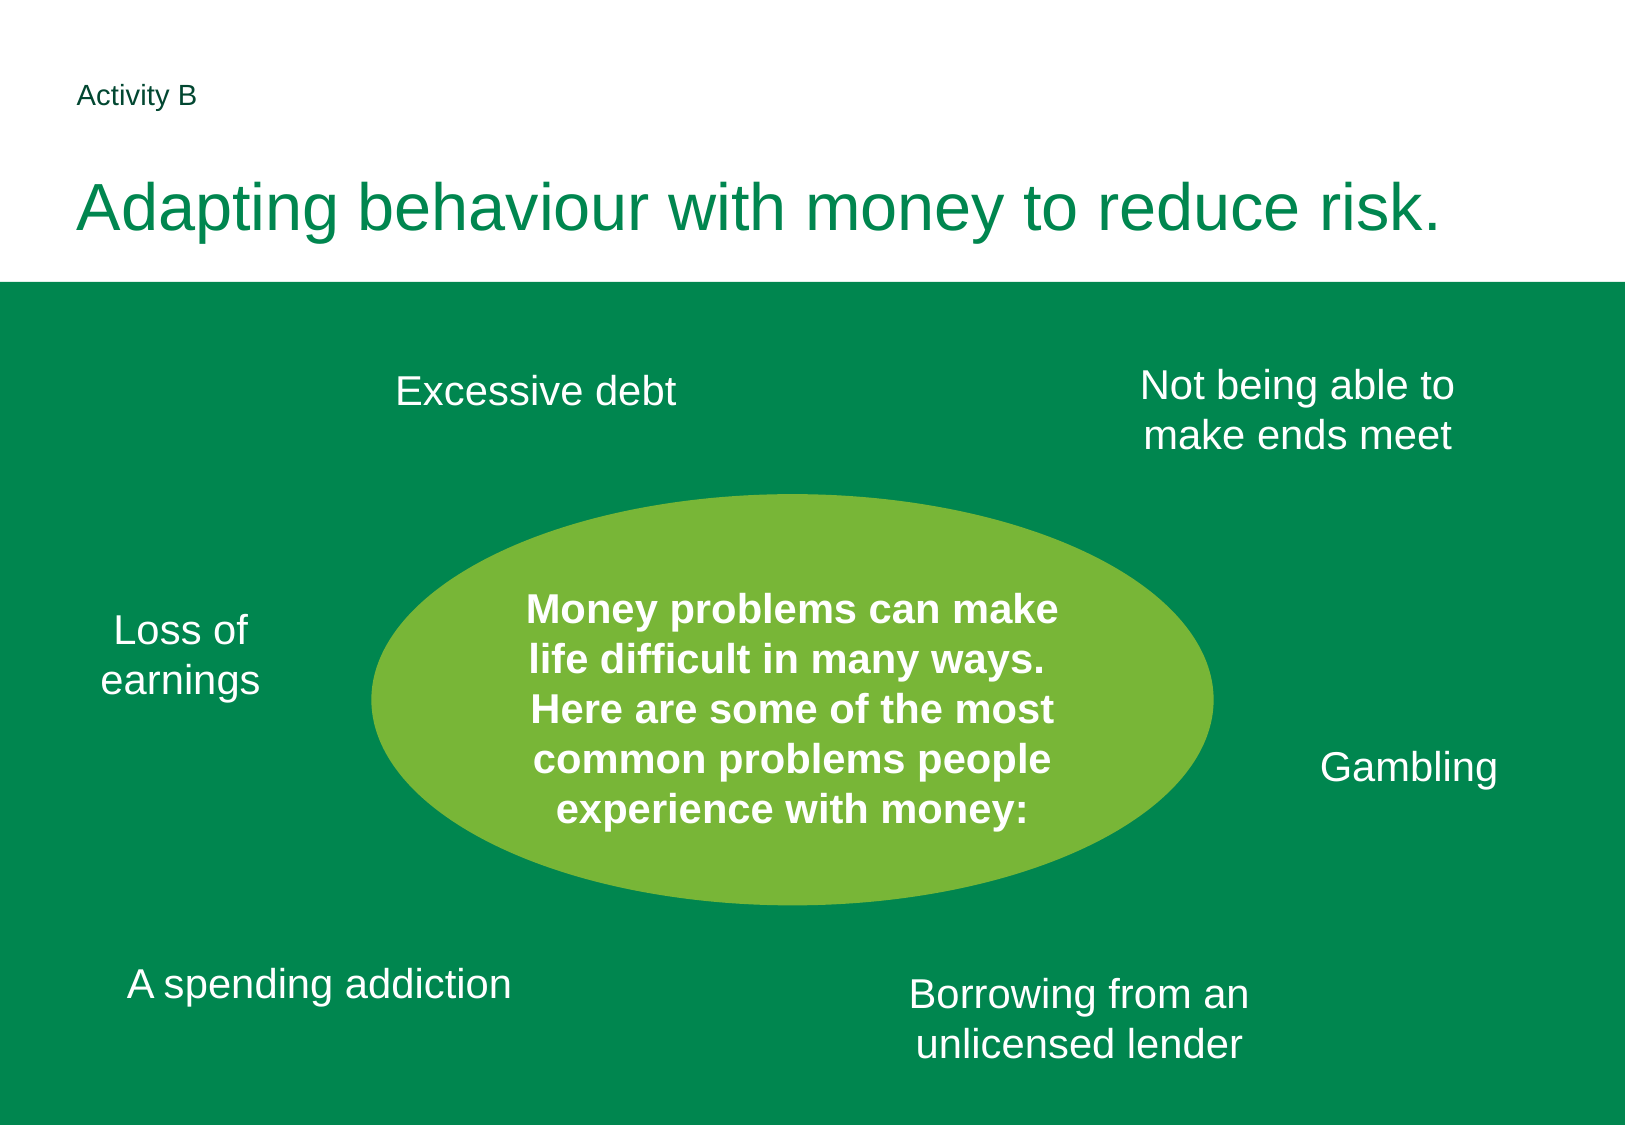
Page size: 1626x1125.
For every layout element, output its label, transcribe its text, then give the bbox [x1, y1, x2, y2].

text_box [0, 281, 1625, 1125]
text_box Excessive debt [300, 356, 771, 421]
text_box Not being able to make ends meet [1108, 350, 1487, 465]
text_box Activity B Adapting behaviour with money to reduce risk. [76, 76, 1465, 235]
text_box A spending addiction [76, 949, 563, 1015]
text_box Loss of earnings [37, 595, 325, 711]
text_box Gambling [1260, 732, 1558, 798]
text_box Borrowing from an unlicensed lender [836, 959, 1323, 1075]
text_box Money problems can make life difficult in many ways. Here are some of the most common problems people experience with money: [369, 492, 1216, 908]
